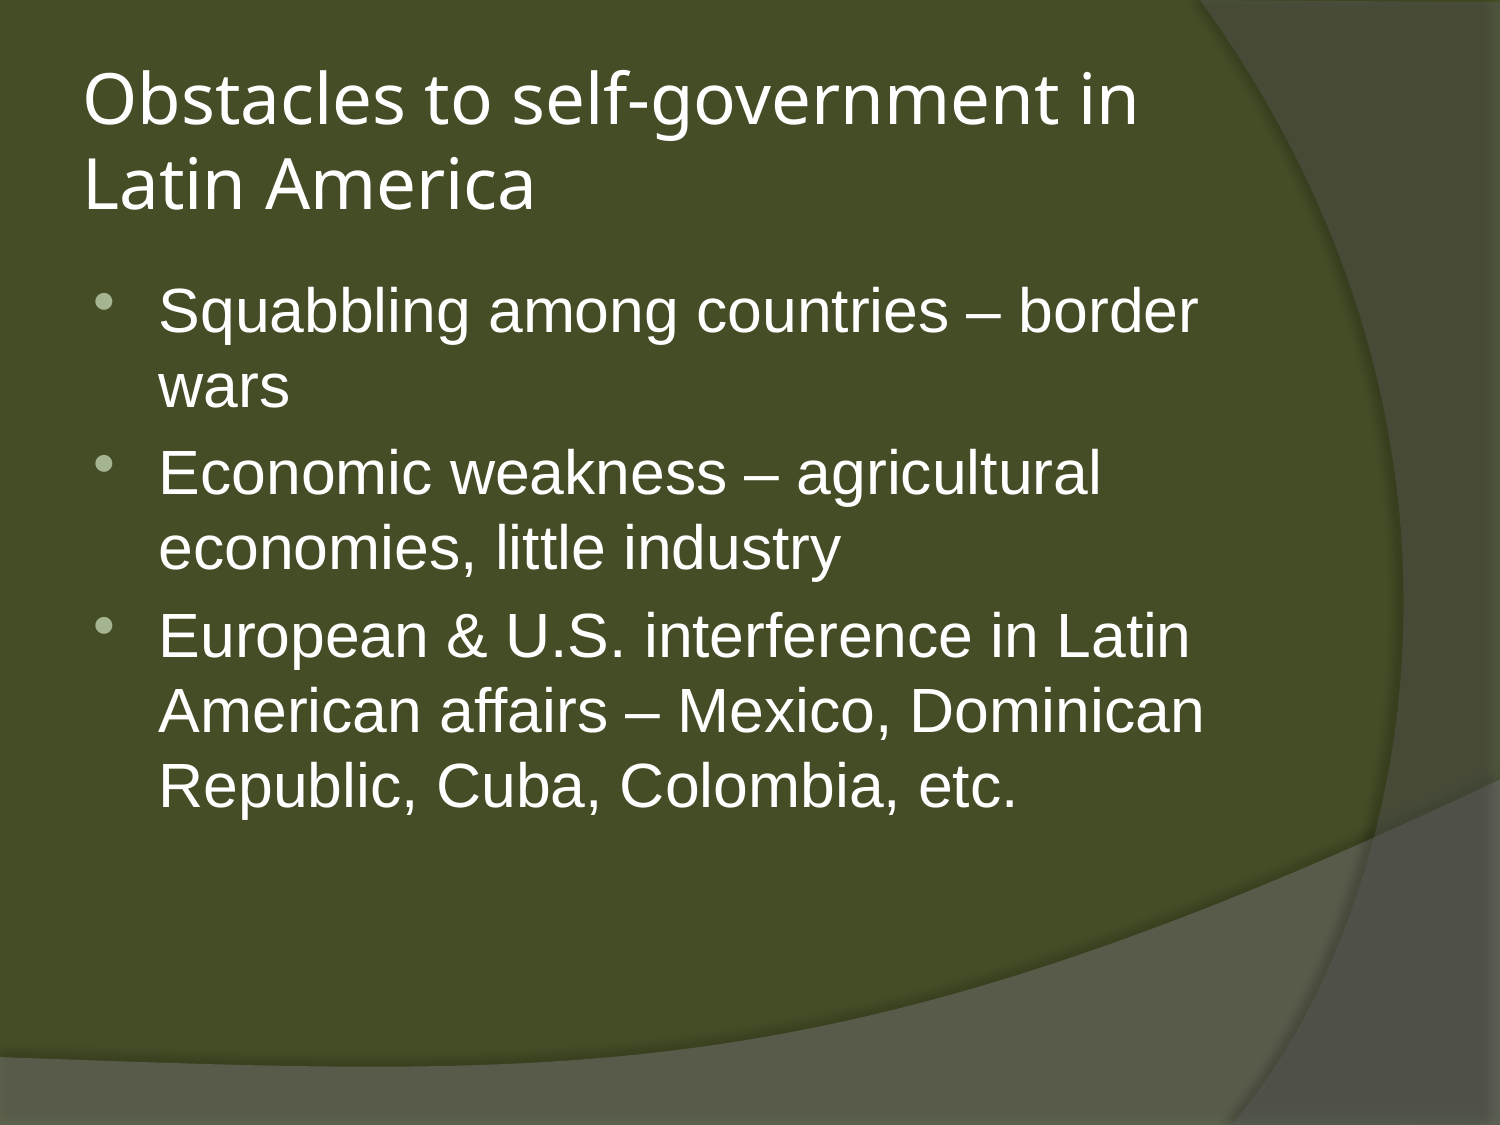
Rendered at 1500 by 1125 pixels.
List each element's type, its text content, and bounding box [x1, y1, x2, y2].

list Squabbling among countries – border wars Economic weakness – agricultural economies, little industry European & U.S. interference in Latin American affairs – Mexico, Dominican Republic, Cuba, Colombia, etc. [75, 262, 1300, 1005]
title Obstacles to self-government in Latin America [75, 45, 1300, 233]
